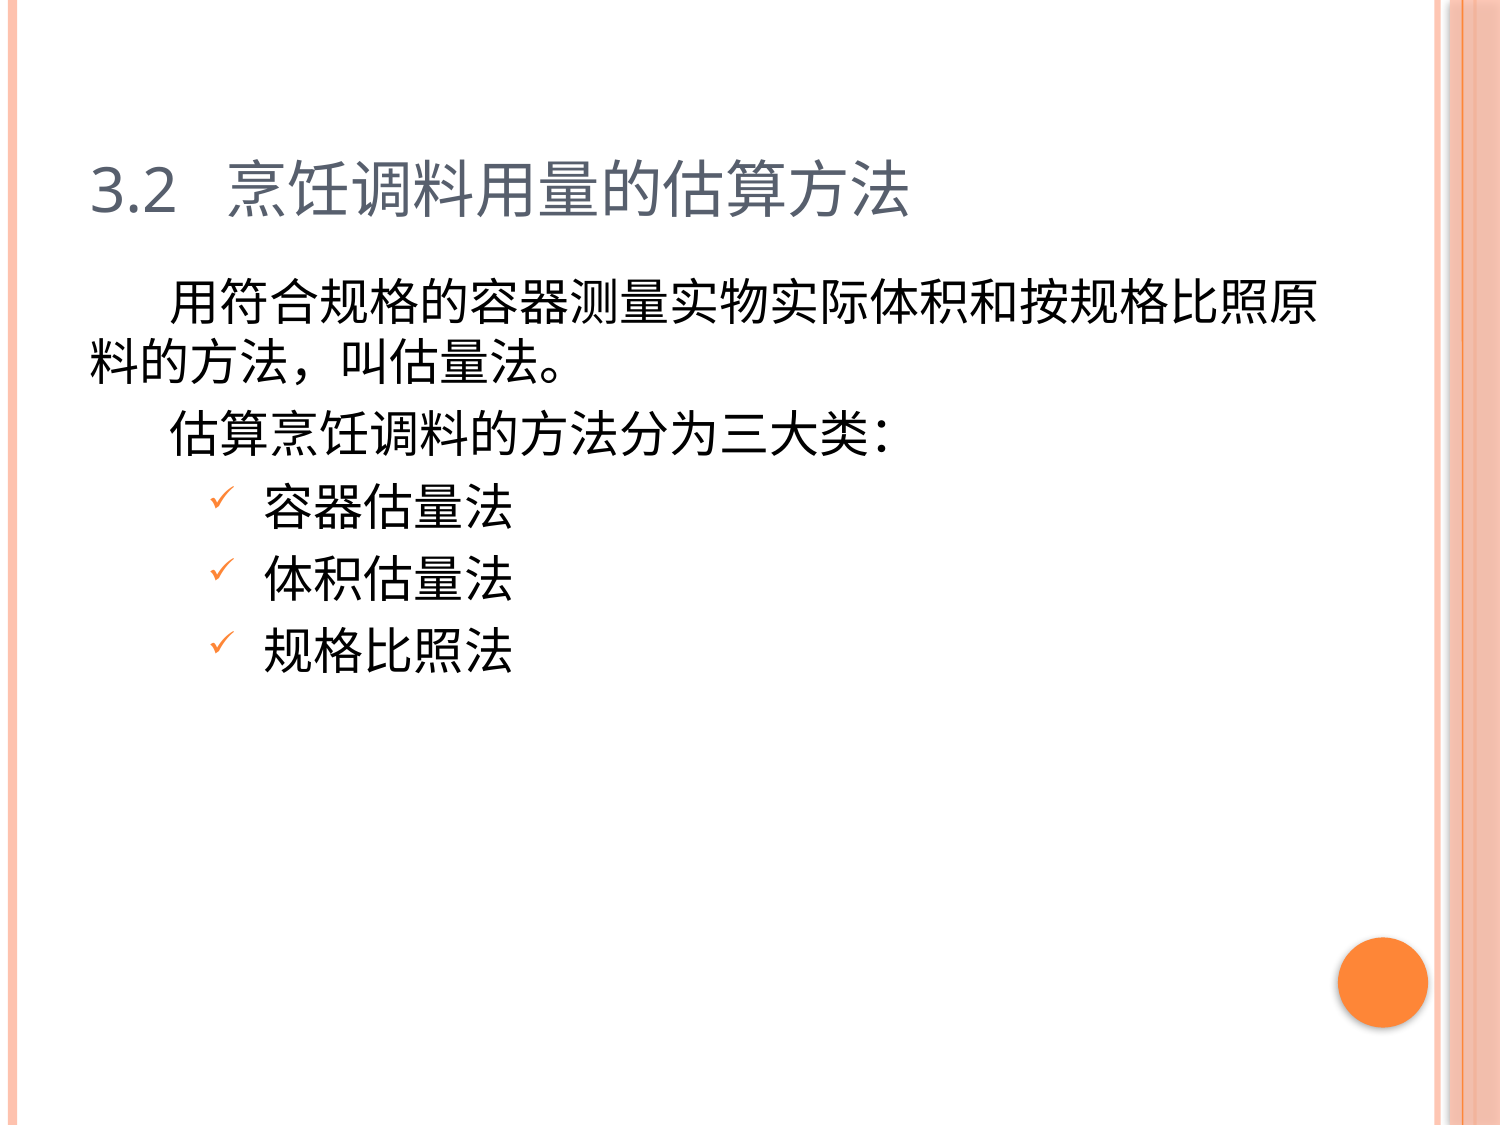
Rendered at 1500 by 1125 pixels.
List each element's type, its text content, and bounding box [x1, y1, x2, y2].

title 3.2 烹饪调料用量的估算方法 [75, 45, 1300, 233]
list 用符合规格的容器测量实物实际体积和按规格比照原料的方法，叫估量法。 估算烹饪调料的方法分为三大类： 容器估量法 体积估量法 规格比照法 [74, 262, 1365, 1063]
